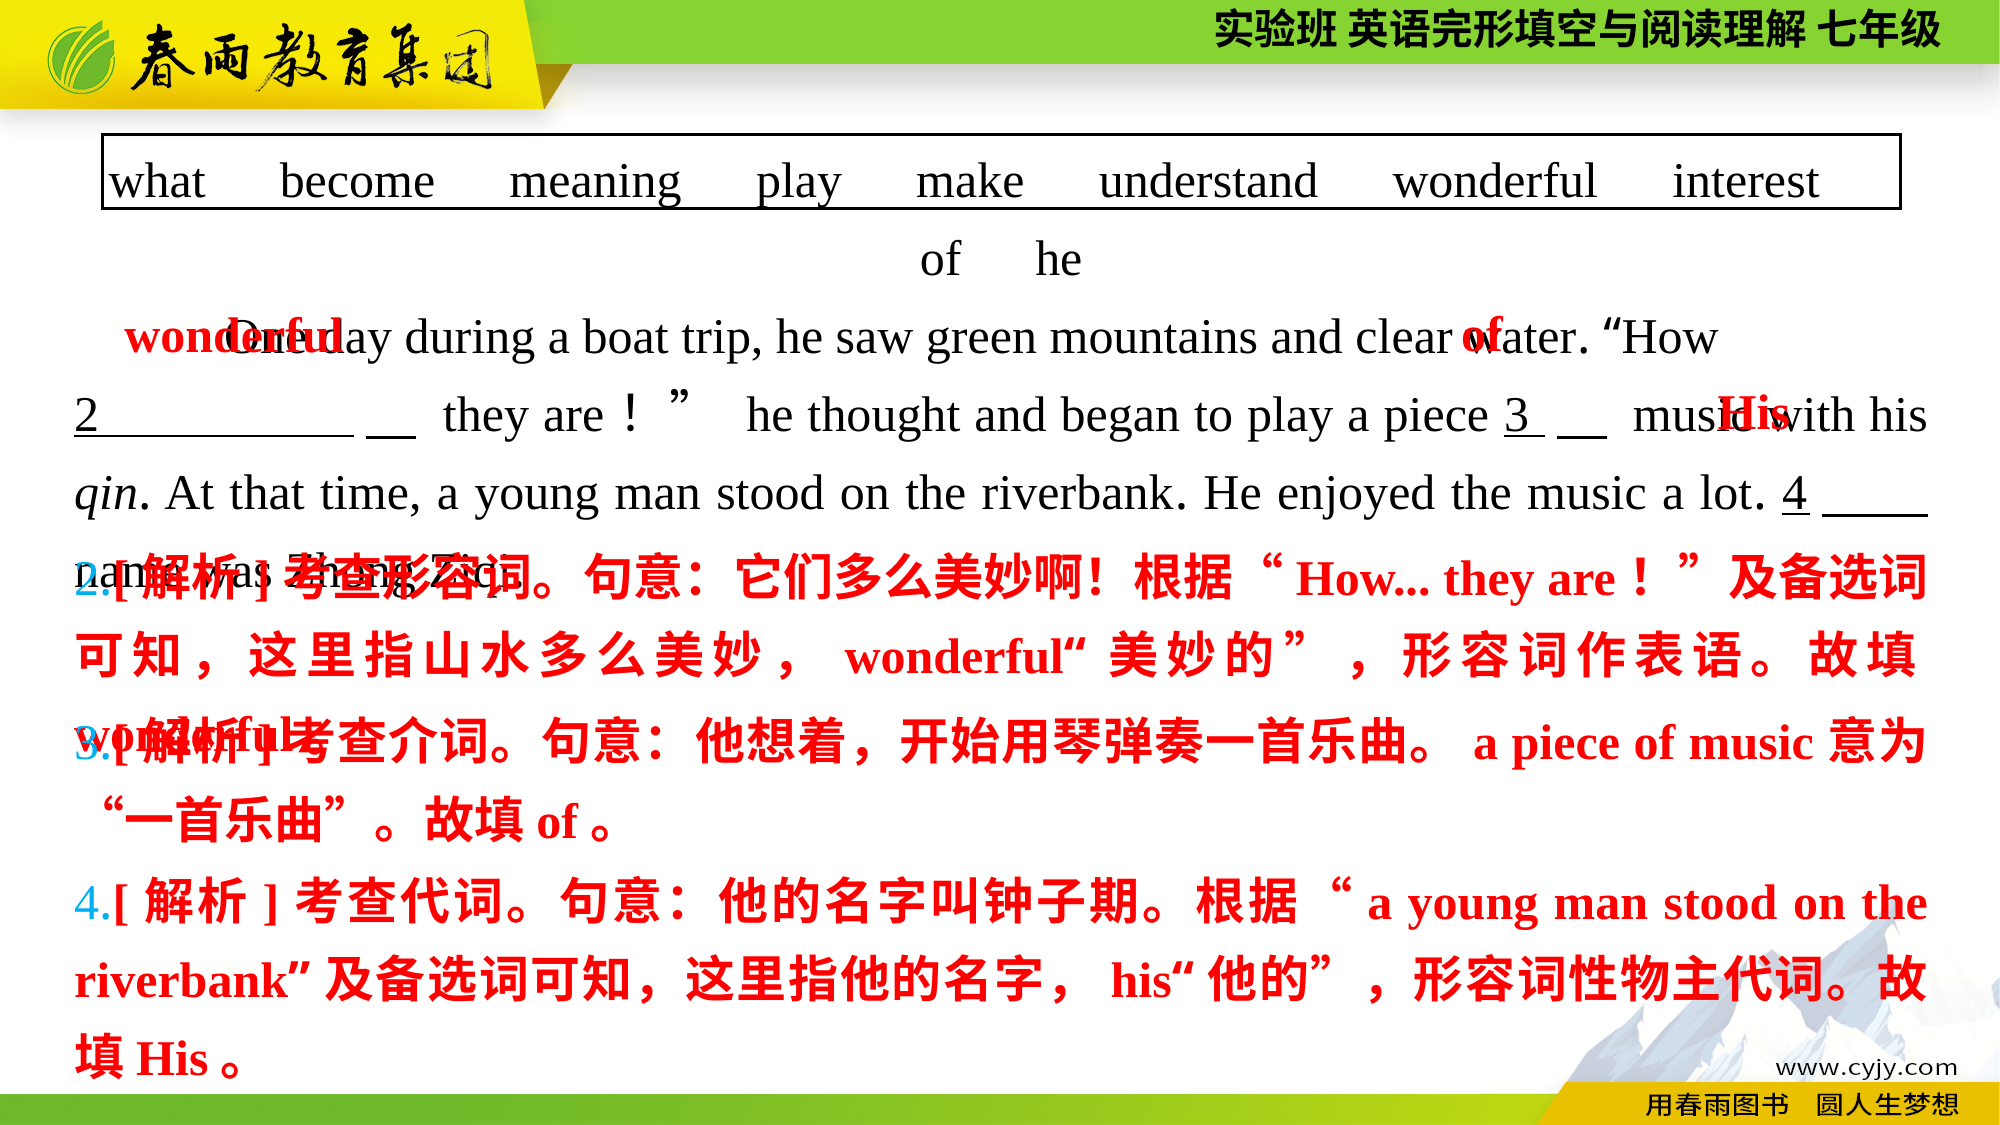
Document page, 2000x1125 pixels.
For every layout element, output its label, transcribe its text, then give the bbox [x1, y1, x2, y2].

text_box 3.[解析]考查介词。句意：他想着，开始用琴弹奏一首乐曲。a piece of music意为“一首乐曲”。故填of。 [59, 684, 1944, 844]
list what become meaning play make understand wonderful interest of he One day during a boat trip, he saw green mountains and clear water. “How 2 they are！” he thought and began to play a piece 3 music with his qin. At that time, a young man stood on the riverbank. He enjoyed the music a lot. 4 name was Zhong Ziqi. [59, 122, 1944, 519]
text_box His [1702, 353, 1806, 447]
text_box 4.[解析]考查代词。句意：他的名字叫钟子期。根据“a young man stood on the riverbank”及备选词可知，这里指他的名字，his“他的”，形容词性物主代词。故填His。 [59, 844, 1944, 1094]
picture [0, 0, 2000, 1125]
text_box of [1446, 275, 1518, 369]
text_box [102, 134, 1901, 209]
text_box wonderful [109, 277, 359, 371]
text_box 2.[解析]考查形容词。句意：它们多么美妙啊！根据“How... they are！”及备选词可知，这里指山水多么美妙，wonderful“美妙的”，形容词作表语。故填wonderful。 [59, 519, 1944, 684]
